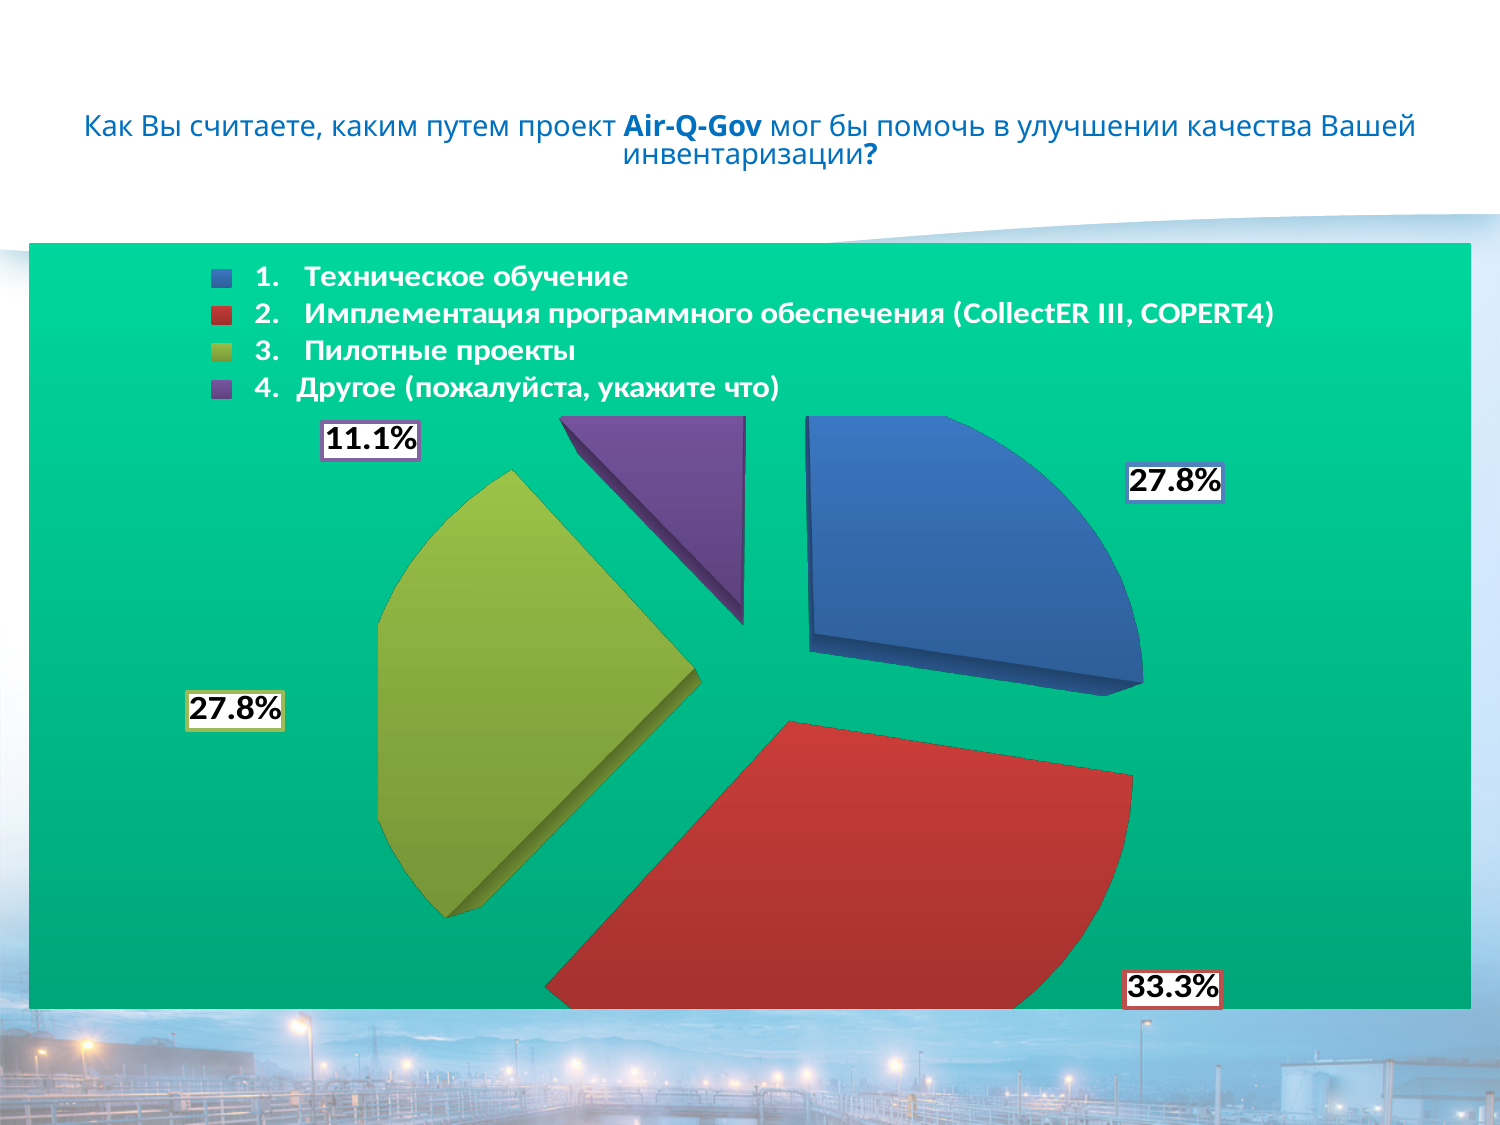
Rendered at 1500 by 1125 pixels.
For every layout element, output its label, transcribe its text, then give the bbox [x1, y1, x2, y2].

title Как Вы считаете, каким путем проект Air-Q-Gov мог бы помочь в улучшении качества Вашей инвентаризации? [0, 106, 1500, 213]
picture [0, 215, 1500, 1125]
chart [29, 243, 1471, 1095]
